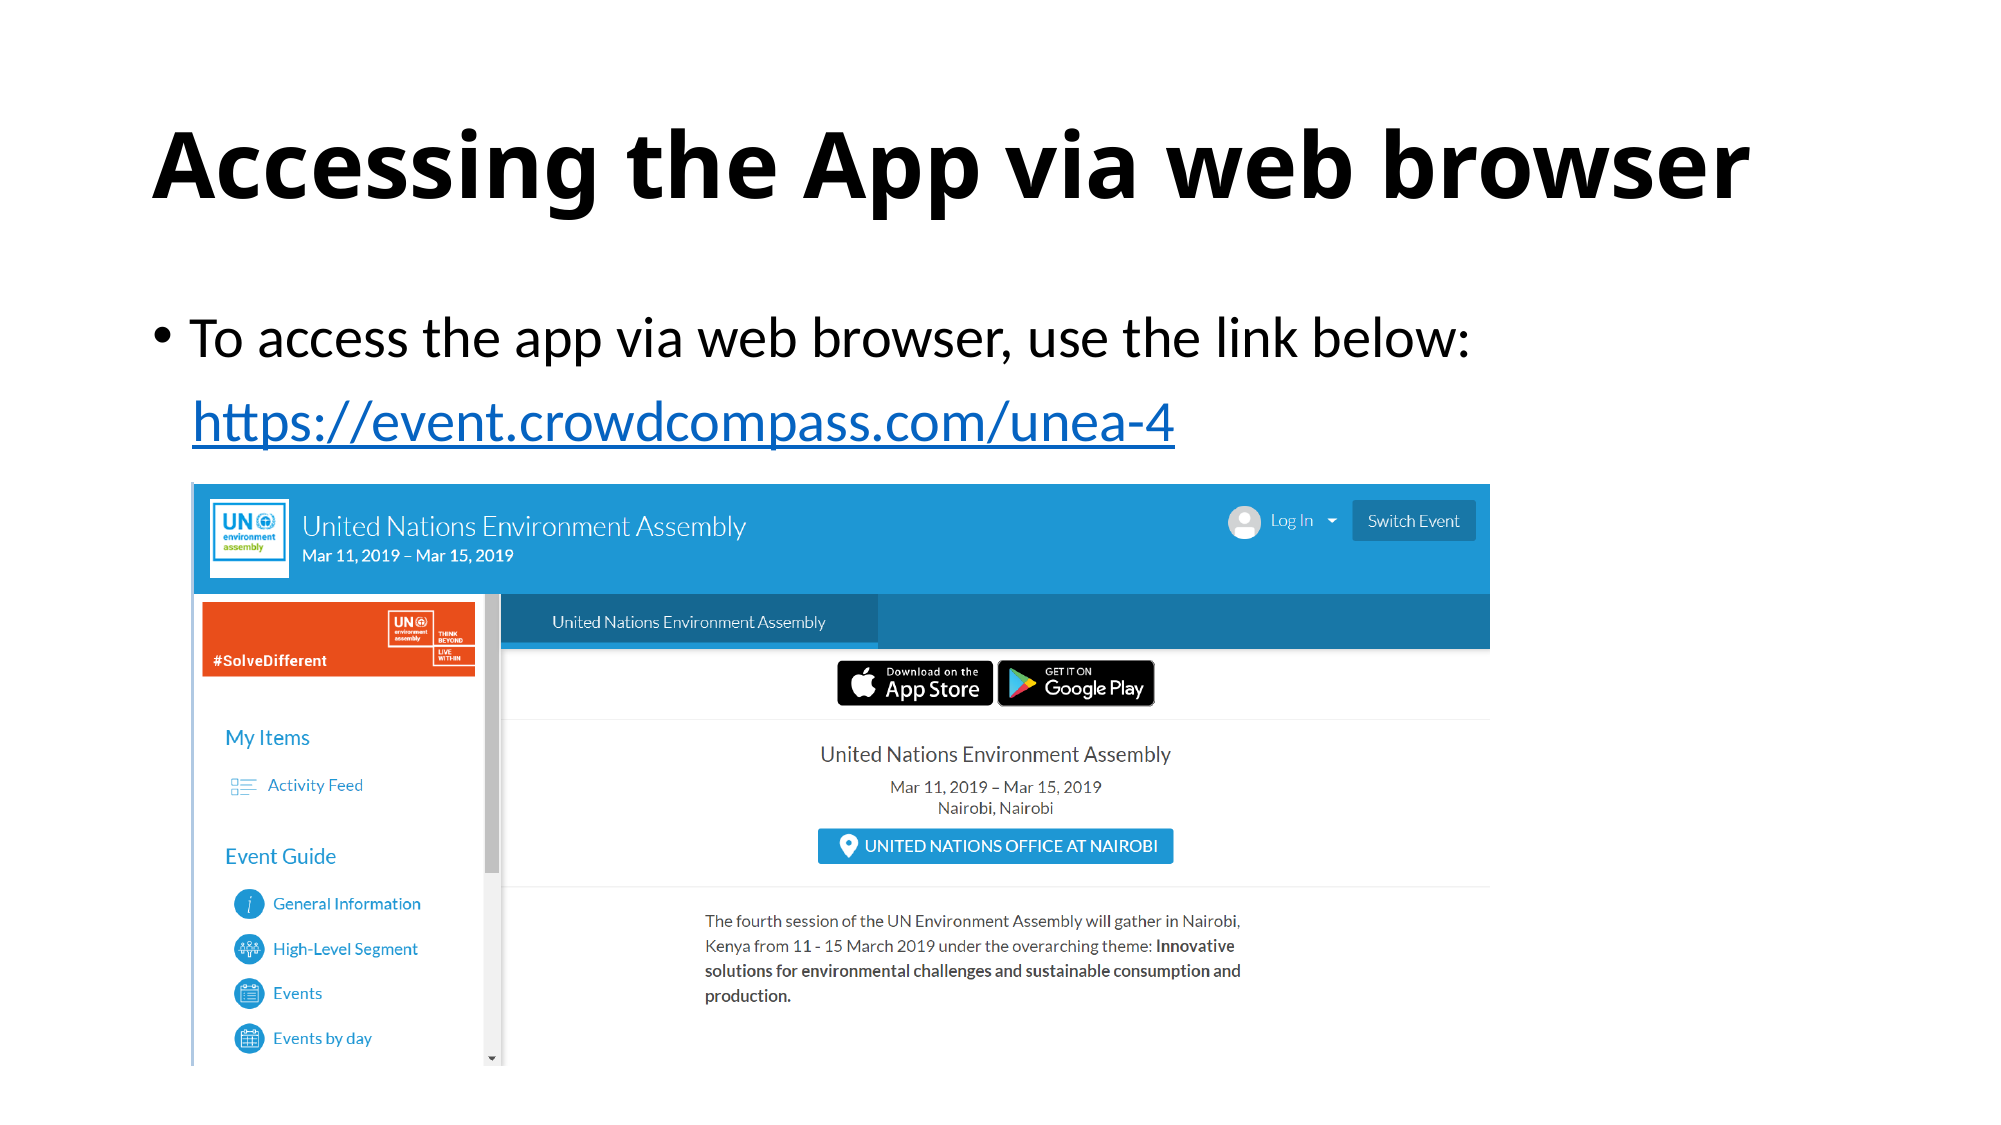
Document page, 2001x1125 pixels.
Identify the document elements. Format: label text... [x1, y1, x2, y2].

title Accessing the App via web browser [137, 59, 1863, 278]
list To access the app via web browser, use the link below: https://event.crowdcompass.com/unea-4 [137, 299, 1863, 1014]
picture [191, 482, 1490, 1066]
